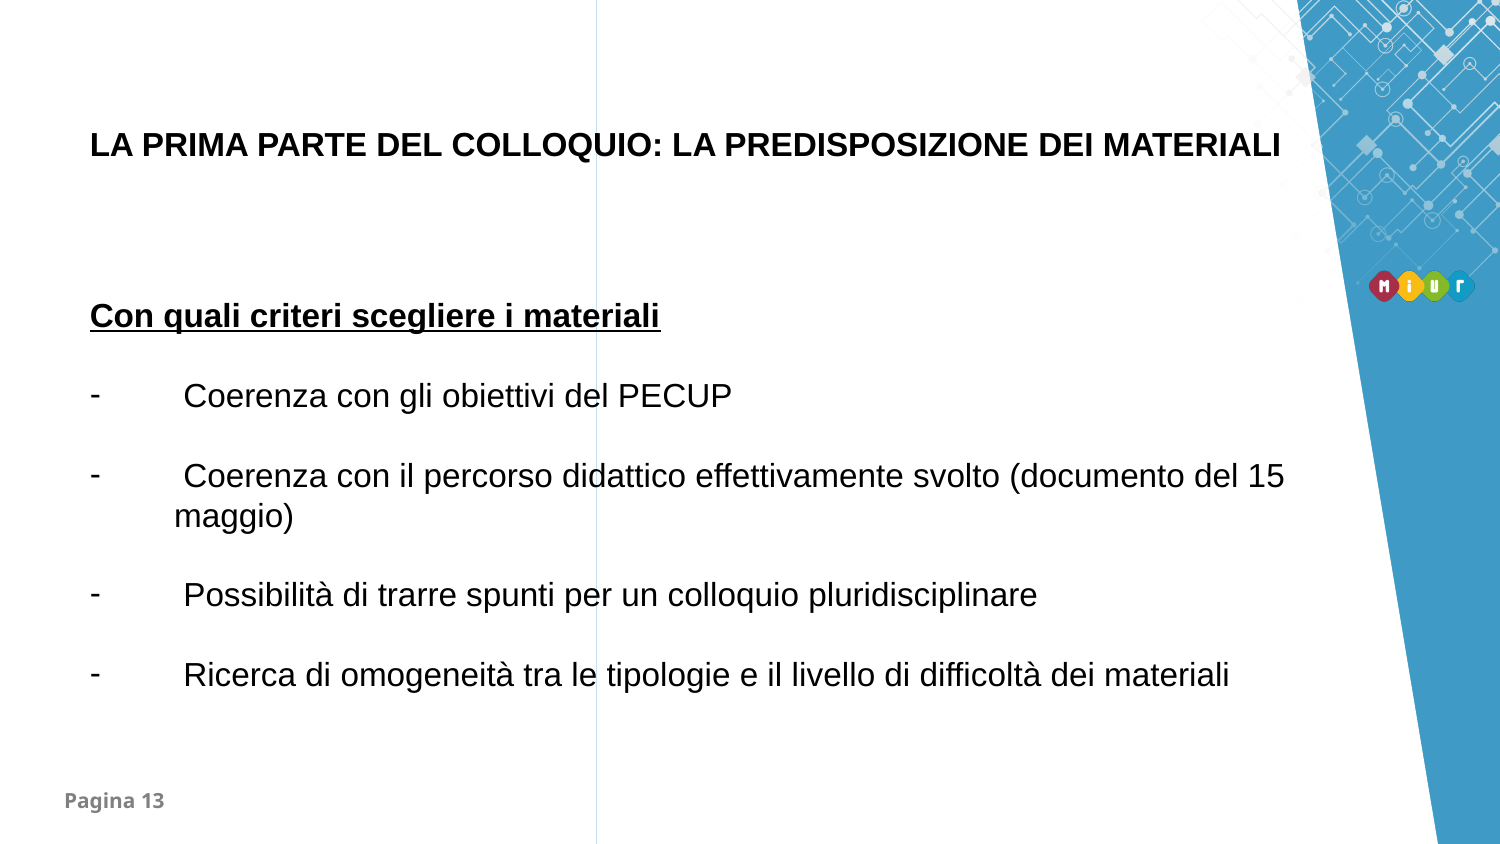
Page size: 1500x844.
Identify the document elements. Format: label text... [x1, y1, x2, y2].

picture [1017, 0, 1500, 341]
text_box Con quali criteri scegliere i materiali Coerenza con gli obiettivi del PECUP Coerenza con il percorso didattico effettivamente svolto (documento del 15 maggio) Possibilità di trarre spunti per un colloquio pluridisciplinare Ricerca di omogeneità tra le tipologie e il livello di difficoltà dei materiali [74, 181, 1425, 844]
text_box LA PRIMA PARTE DEL COLLOQUIO: LA PREDISPOSIZIONE DEI MATERIALI [74, 115, 1425, 181]
